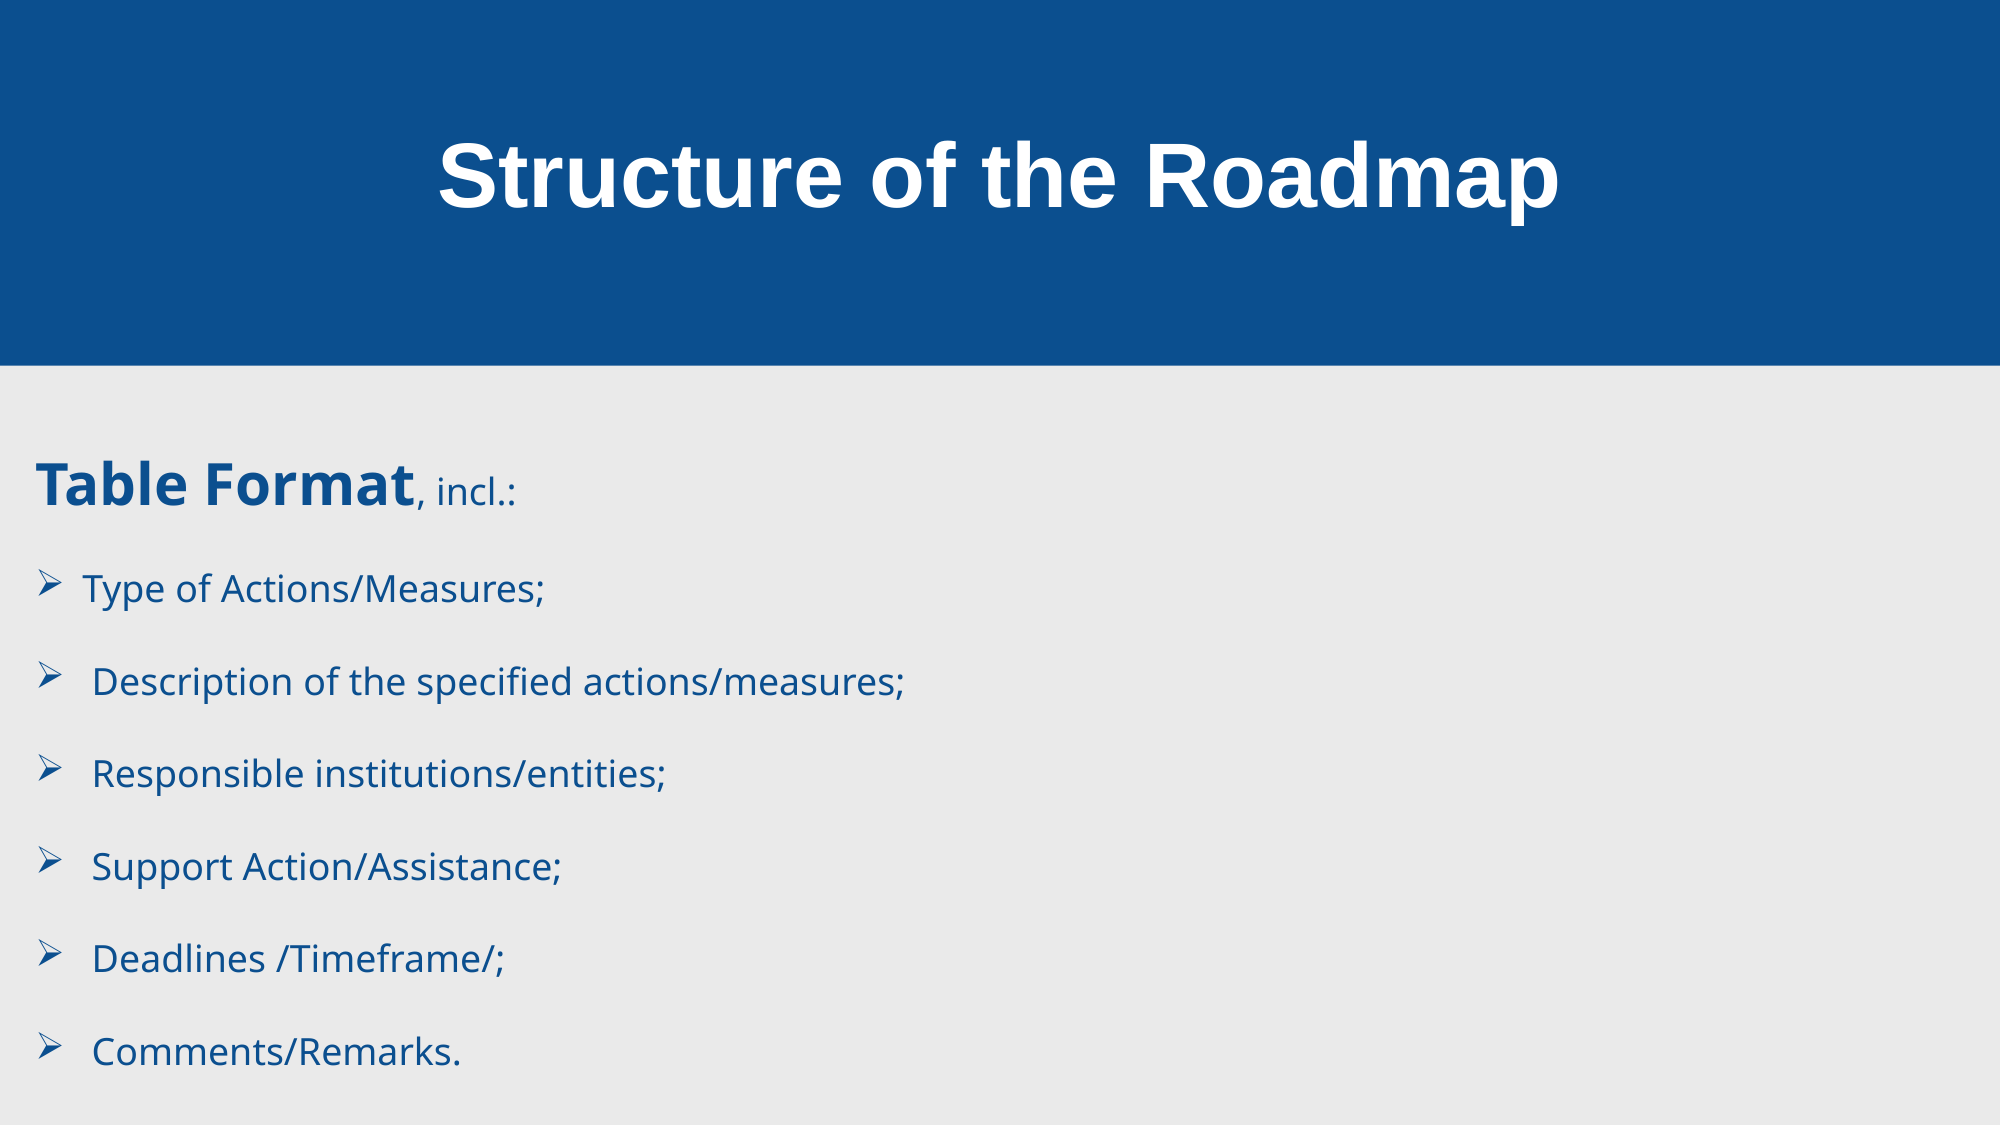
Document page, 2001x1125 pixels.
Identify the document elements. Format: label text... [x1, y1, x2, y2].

text_box [0, 364, 2000, 1125]
text_box Table Format, incl.: Type of Actions/Measures; Description of the specified actions/measures; Responsible institutions/entities; Support Action/Assistance; Deadlines /Timeframe/; Comments/Remarks. [20, 405, 1935, 1081]
text_box Structure of the Roadmap [104, 150, 1896, 227]
